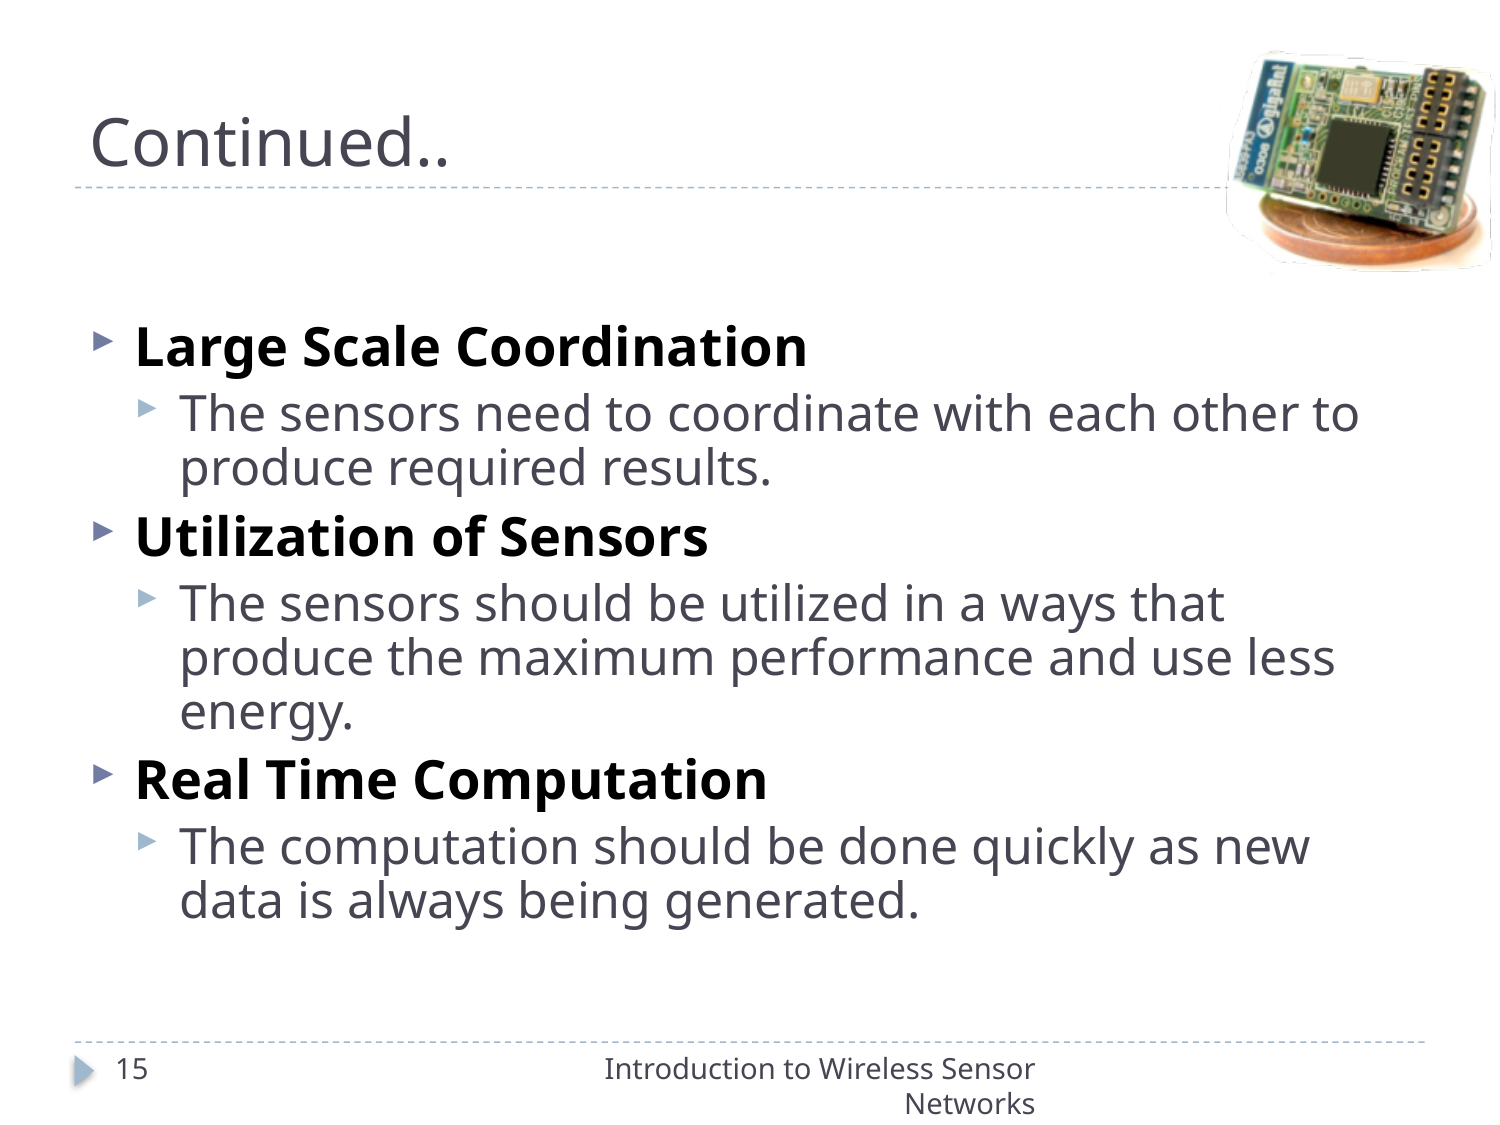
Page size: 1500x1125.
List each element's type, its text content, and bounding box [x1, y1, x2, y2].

picture [1219, 49, 1500, 275]
title Continued.. [75, 24, 1425, 188]
slide_number 15 [100, 1042, 426, 1103]
footer Introduction to Wireless Sensor Networks [475, 1042, 1051, 1103]
list Large Scale Coordination The sensors need to coordinate with each other to produce required results. Utilization of Sensors The sensors should be utilized in a ways that produce the maximum performance and use less energy. Real Time Computation The computation should be done quickly as new data is always being generated. [75, 312, 1400, 988]
